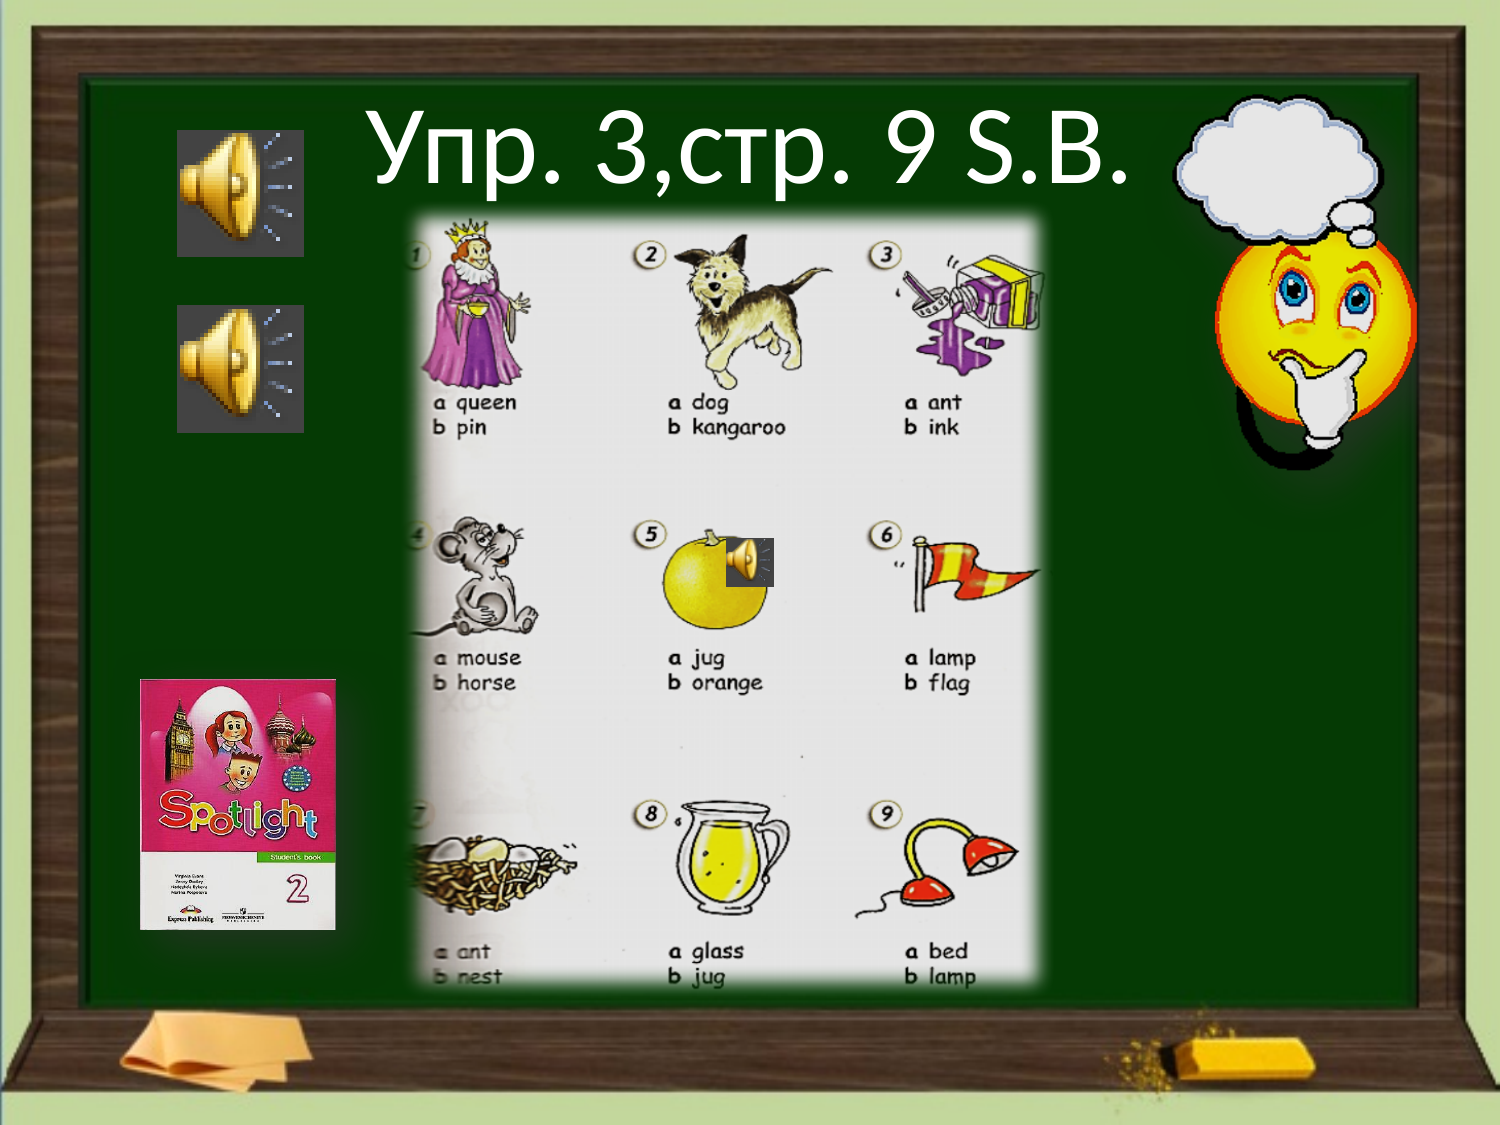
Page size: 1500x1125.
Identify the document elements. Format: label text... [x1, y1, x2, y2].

title Упр. 3,стр. 9 S.B. [75, 45, 1425, 233]
picture [0, 0, 1500, 1125]
